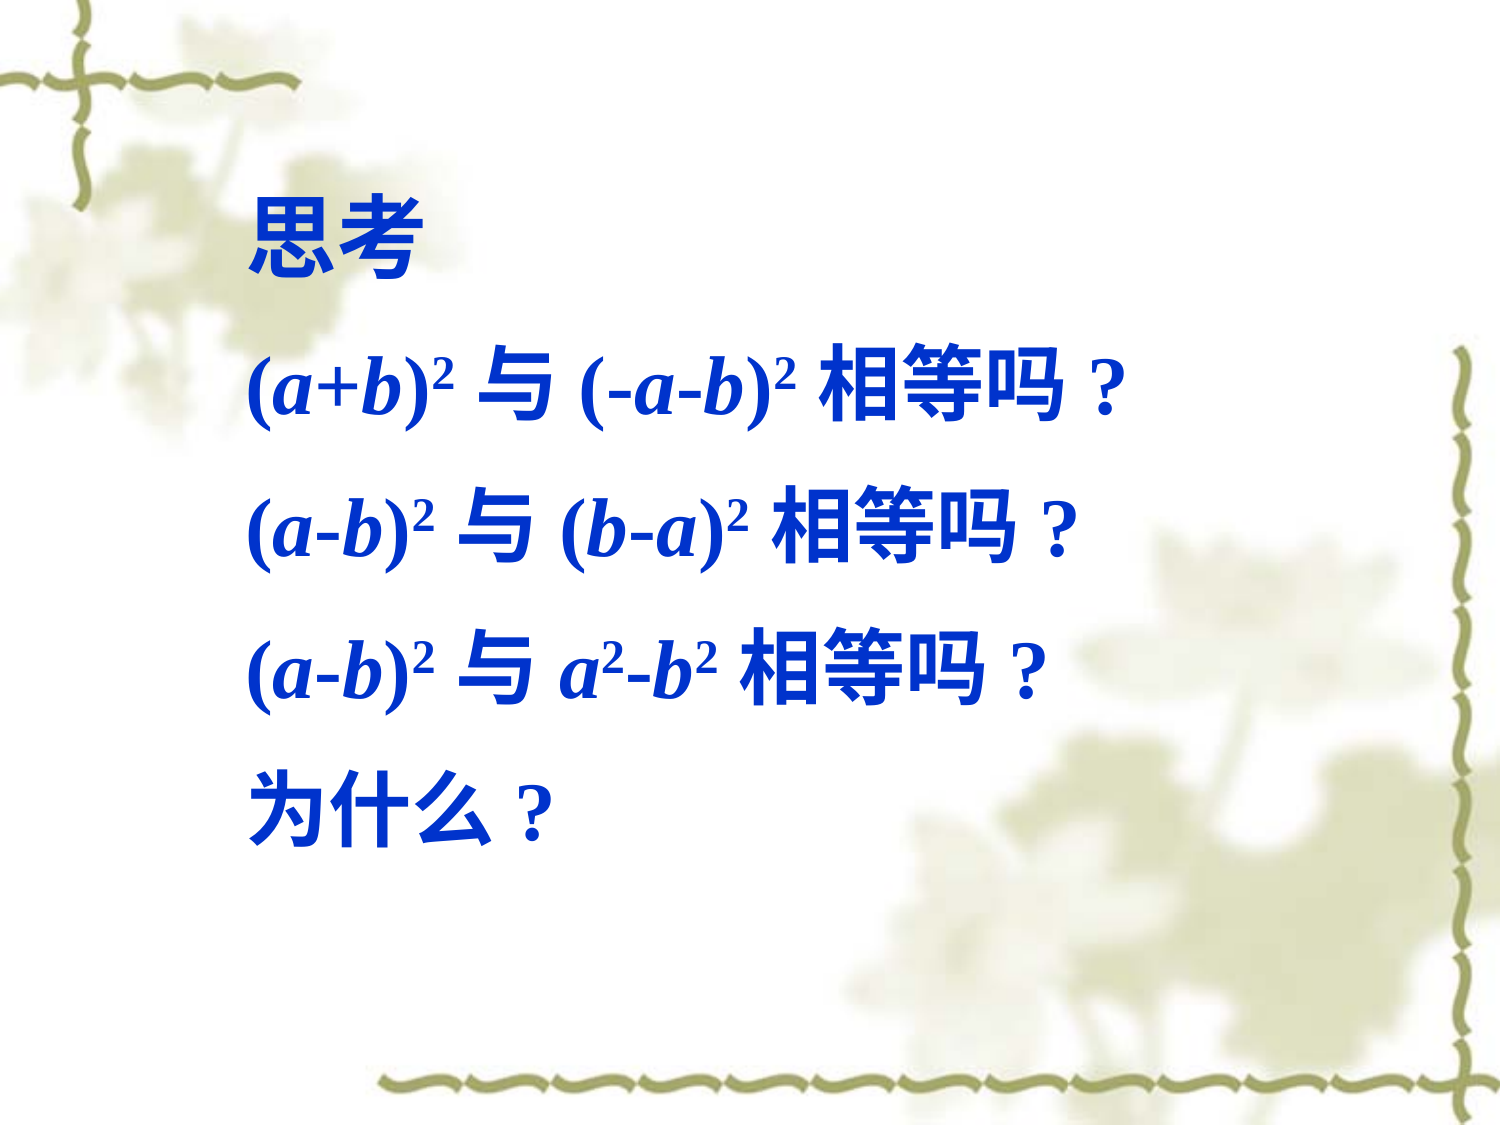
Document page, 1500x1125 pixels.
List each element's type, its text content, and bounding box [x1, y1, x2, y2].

picture [0, 0, 1500, 1125]
text_box 思考 (a+b)2与(-a-b)2相等吗? (a-b)2与(b-a)2相等吗? (a-b)2与a2-b2相等吗? 为什么? [230, 172, 1270, 864]
